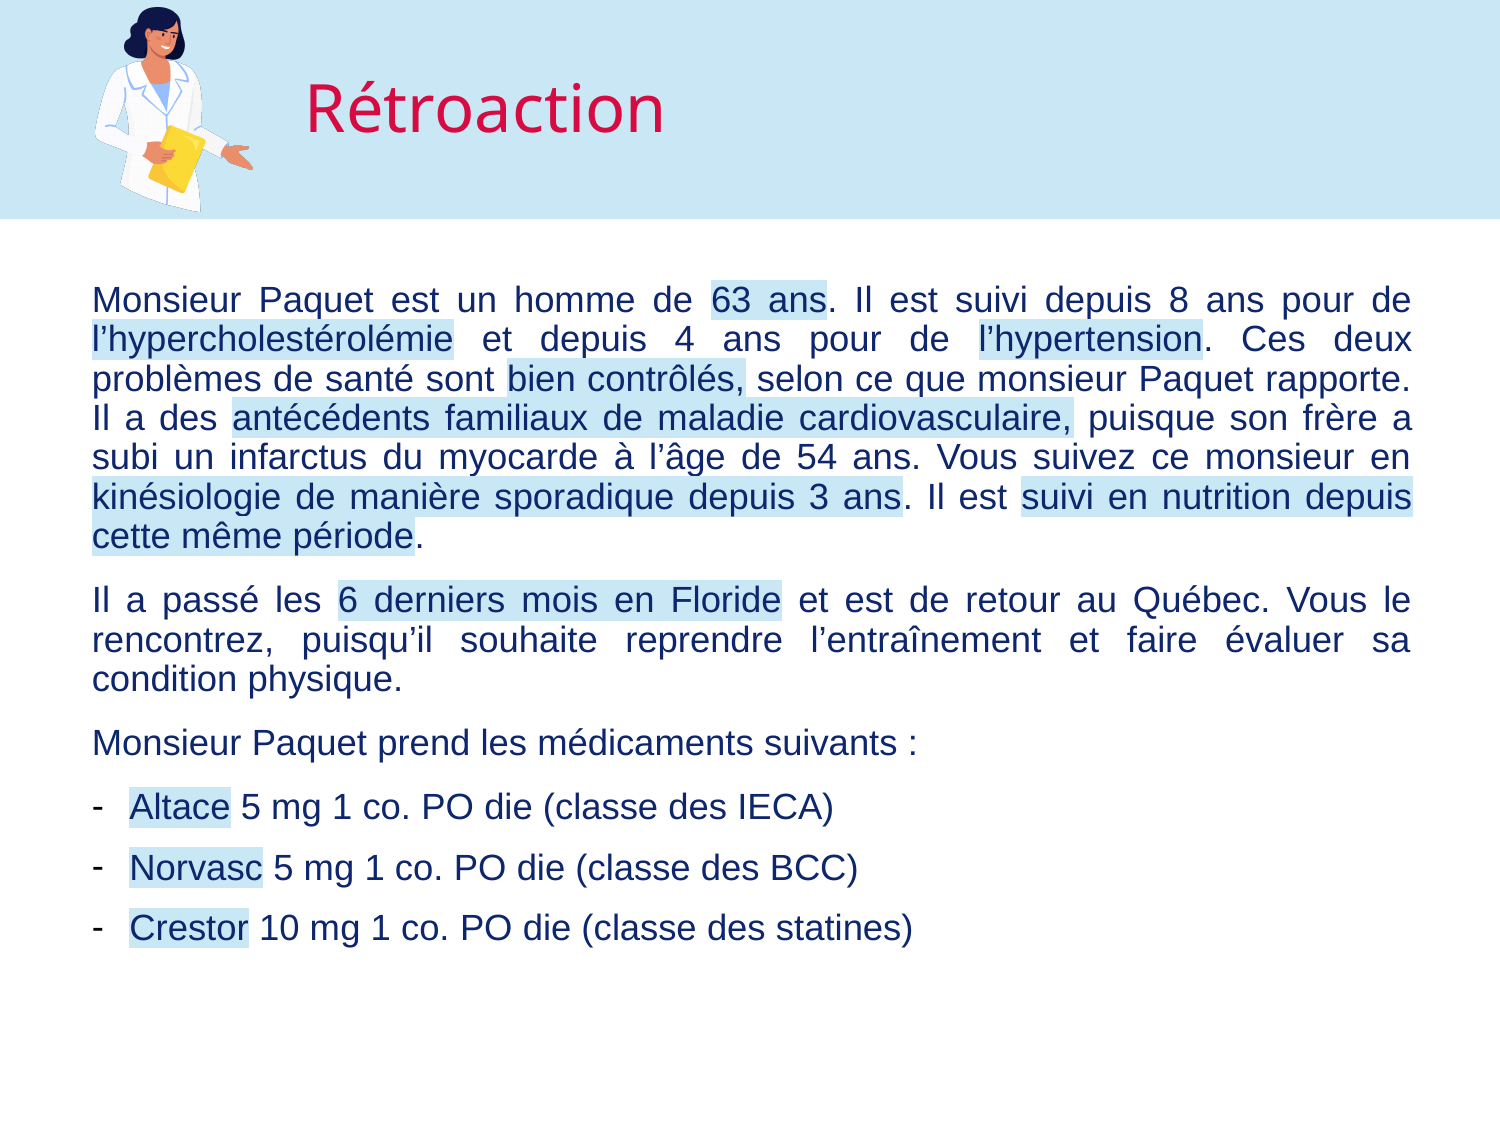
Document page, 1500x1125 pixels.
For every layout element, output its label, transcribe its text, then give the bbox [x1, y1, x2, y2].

text_box Monsieur Paquet est un homme de 63 ans. Il est suivi depuis 8 ans pour de l’hypercholestérolémie et depuis 4 ans pour de l’hypertension. Ces deux problèmes de santé sont bien contrôlés, selon ce que monsieur Paquet rapporte. Il a des antécédents familiaux de maladie cardiovasculaire, puisque son frère a subi un infarctus du myocarde à l’âge de 54 ans. Vous suivez ce monsieur en kinésiologie de manière sporadique depuis 3 ans. Il est suivi en nutrition depuis cette même période. Il a passé les 6 derniers mois en Floride et est de retour au Québec. Vous le rencontrez, puisqu’il souhaite reprendre l’entraînement et faire évaluer sa condition physique. Monsieur Paquet prend les médicaments suivants : Altace 5 mg 1 co. PO die (classe des IECA) Norvasc 5 mg 1 co. PO die (classe des BCC) Crestor 10 mg 1 co. PO die (classe des statines) [76, 197, 1428, 1105]
picture [95, 7, 253, 197]
title Rétroaction [289, 59, 1397, 160]
